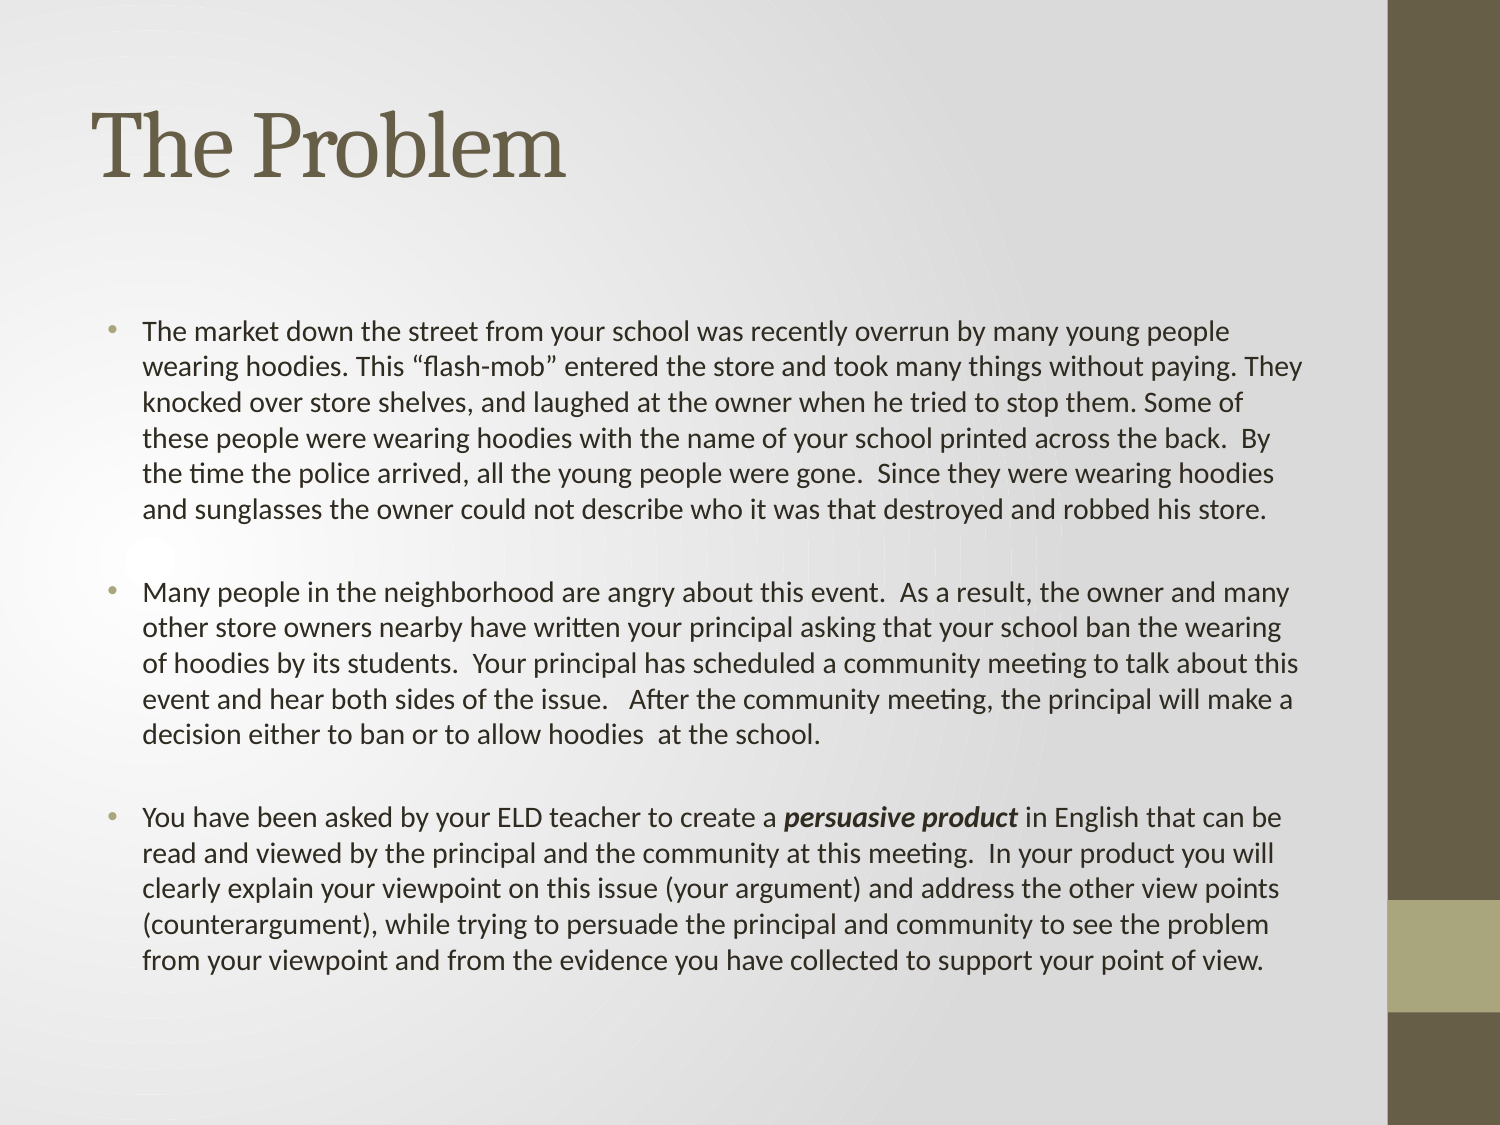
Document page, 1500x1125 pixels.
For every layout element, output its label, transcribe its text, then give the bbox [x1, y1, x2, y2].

list The market down the street from your school was recently overrun by many young people wearing hoodies. This “flash-mob” entered the store and took many things without paying. They knocked over store shelves, and laughed at the owner when he tried to stop them. Some of these people were wearing hoodies with the name of your school printed across the back. By the time the police arrived, all the young people were gone. Since they were wearing hoodies and sunglasses the owner could not describe who it was that destroyed and robbed his store. Many people in the neighborhood are angry about this event. As a result, the owner and many other store owners nearby have written your principal asking that your school ban the wearing of hoodies by its students. Your principal has scheduled a community meeting to talk about this event and hear both sides of the issue. After the community meeting, the principal will make a decision either to ban or to allow hoodies at the school. You have been asked by your ELD teacher to create a persuasive product in English that can be read and viewed by the principal and the community at this meeting. In your product you will clearly explain your viewpoint on this issue (your argument) and address the other view points (counterargument), while trying to persuade the principal and community to see the problem from your viewpoint and from the evidence you have collected to support your point of view. [75, 262, 1325, 1050]
title The Problem [75, 45, 1325, 233]
